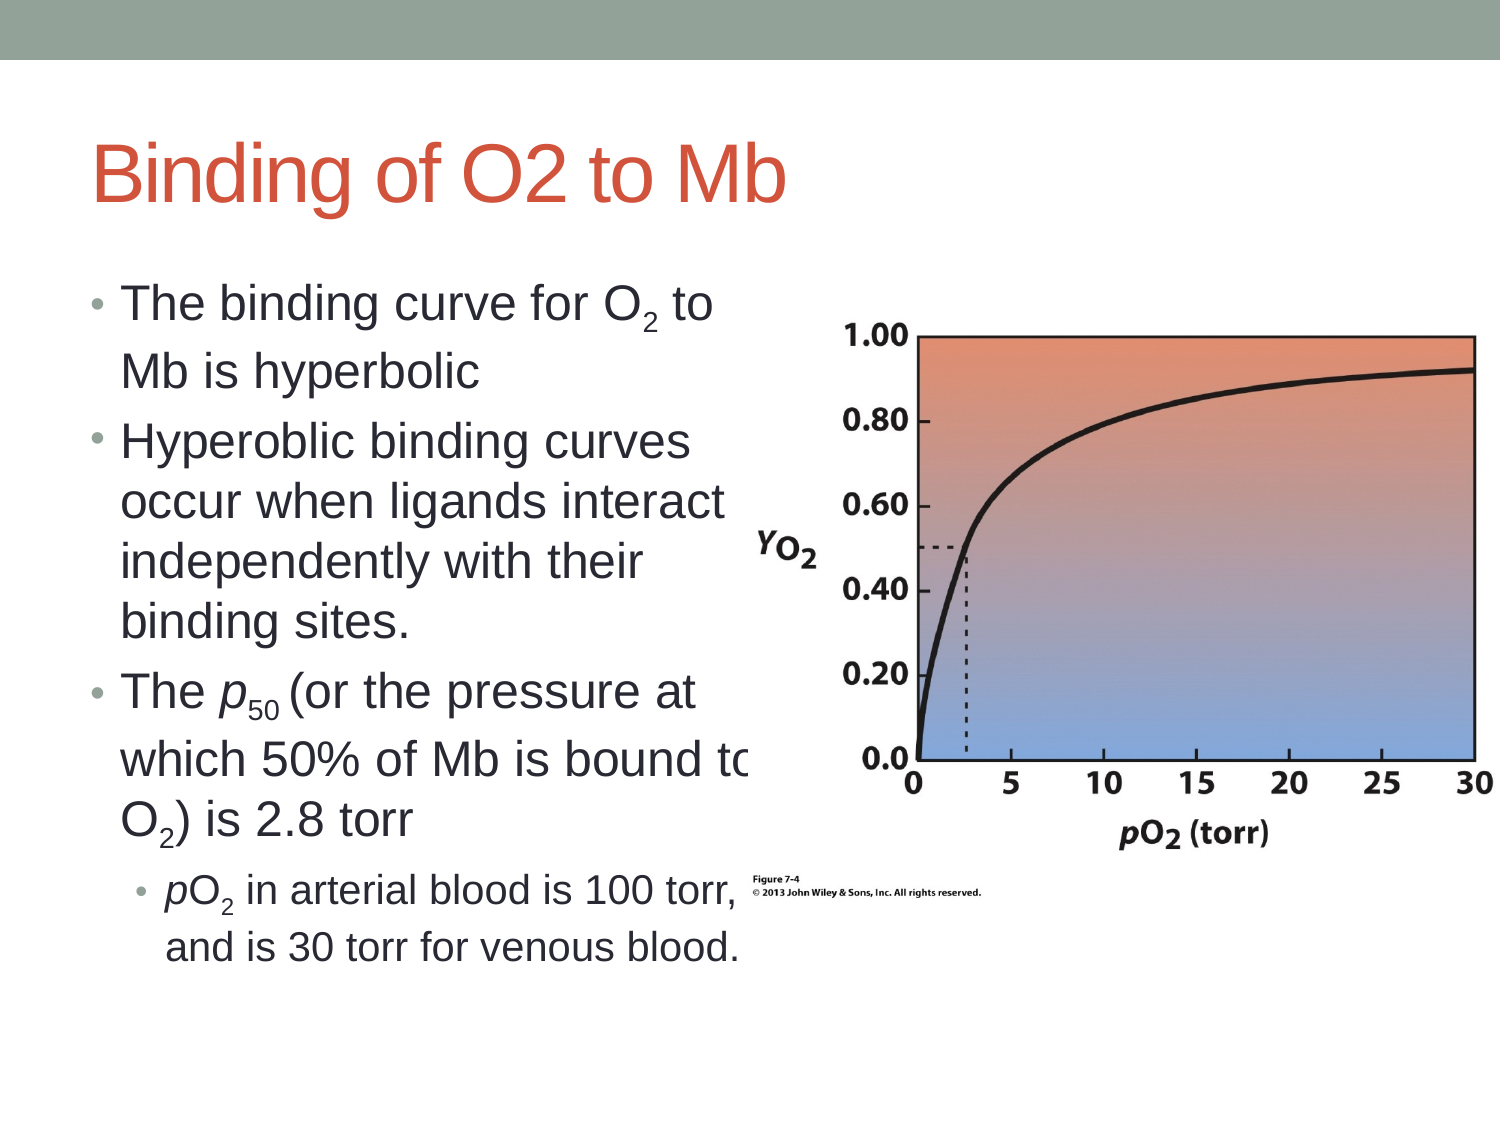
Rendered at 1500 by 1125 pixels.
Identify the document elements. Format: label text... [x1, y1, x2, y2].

list The binding curve for O2 to Mb is hyperbolic Hyperoblic binding curves occur when ligands interact independently with their binding sites. The p50 (or the pressure at which 50% of Mb is bound to O2) is 2.8 torr pO2 in arterial blood is 100 torr, and is 30 torr for venous blood. [75, 262, 775, 1063]
picture [748, 312, 1500, 901]
title Binding of O2 to Mb [75, 87, 1425, 250]
